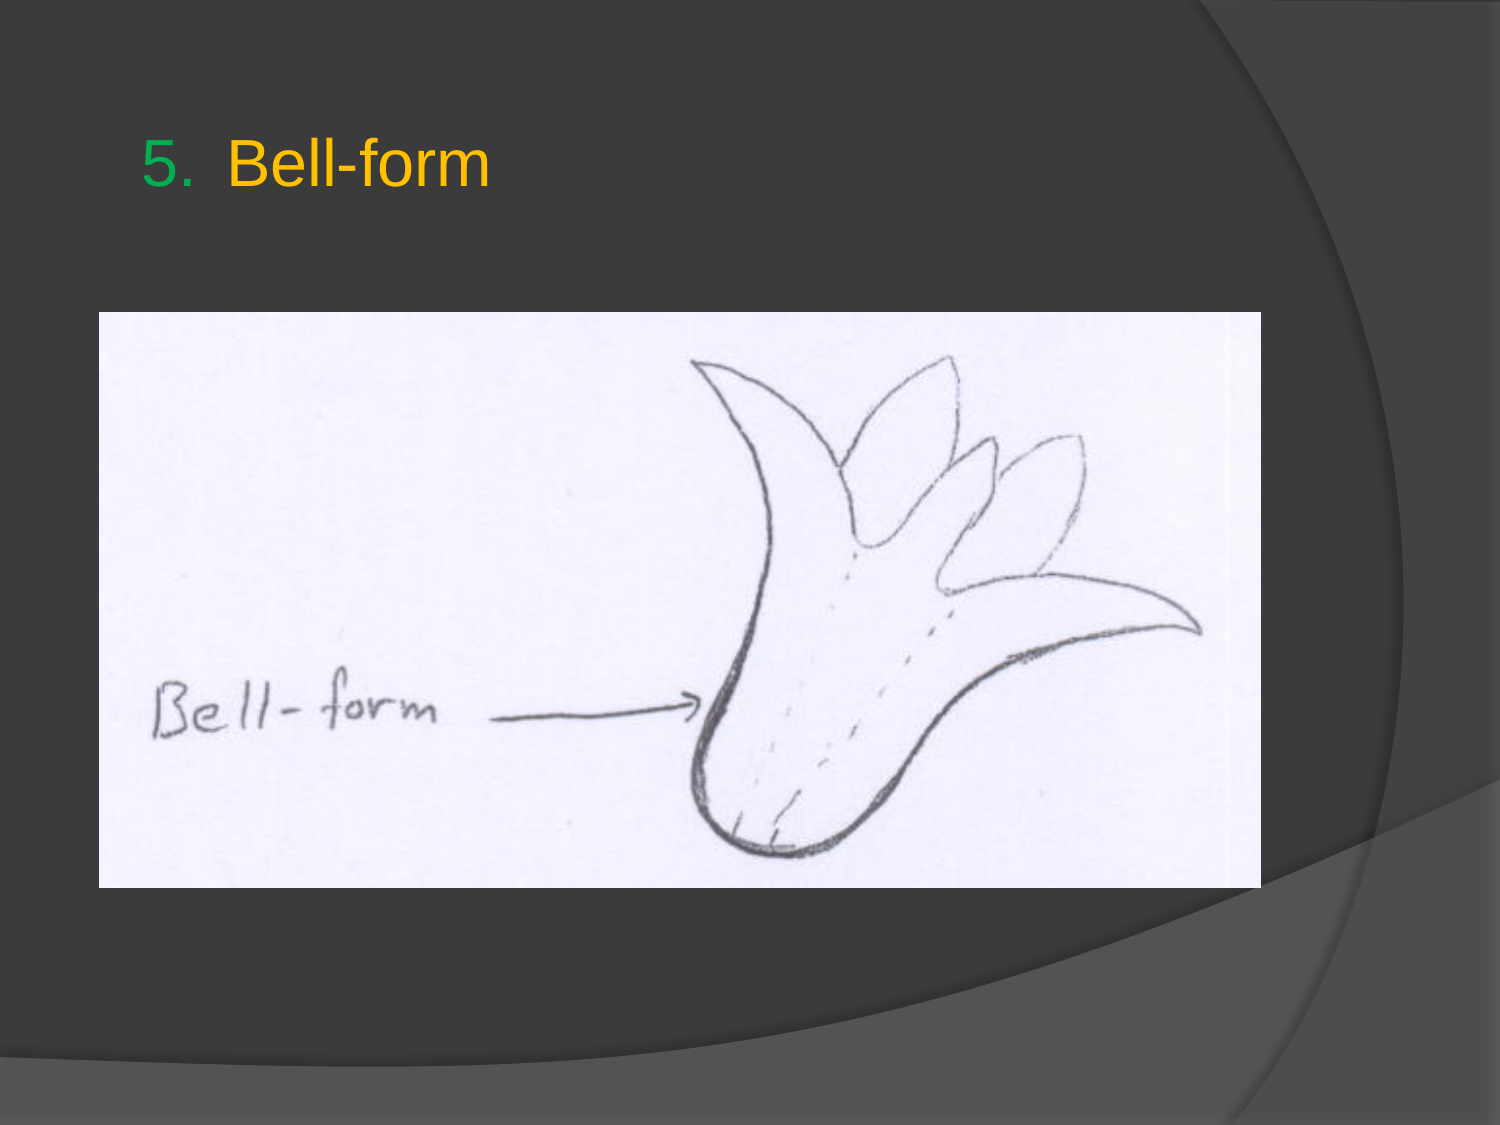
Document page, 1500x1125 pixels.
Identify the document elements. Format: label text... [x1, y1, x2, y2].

text_box Bell-form [126, 112, 508, 208]
picture [99, 312, 1261, 888]
